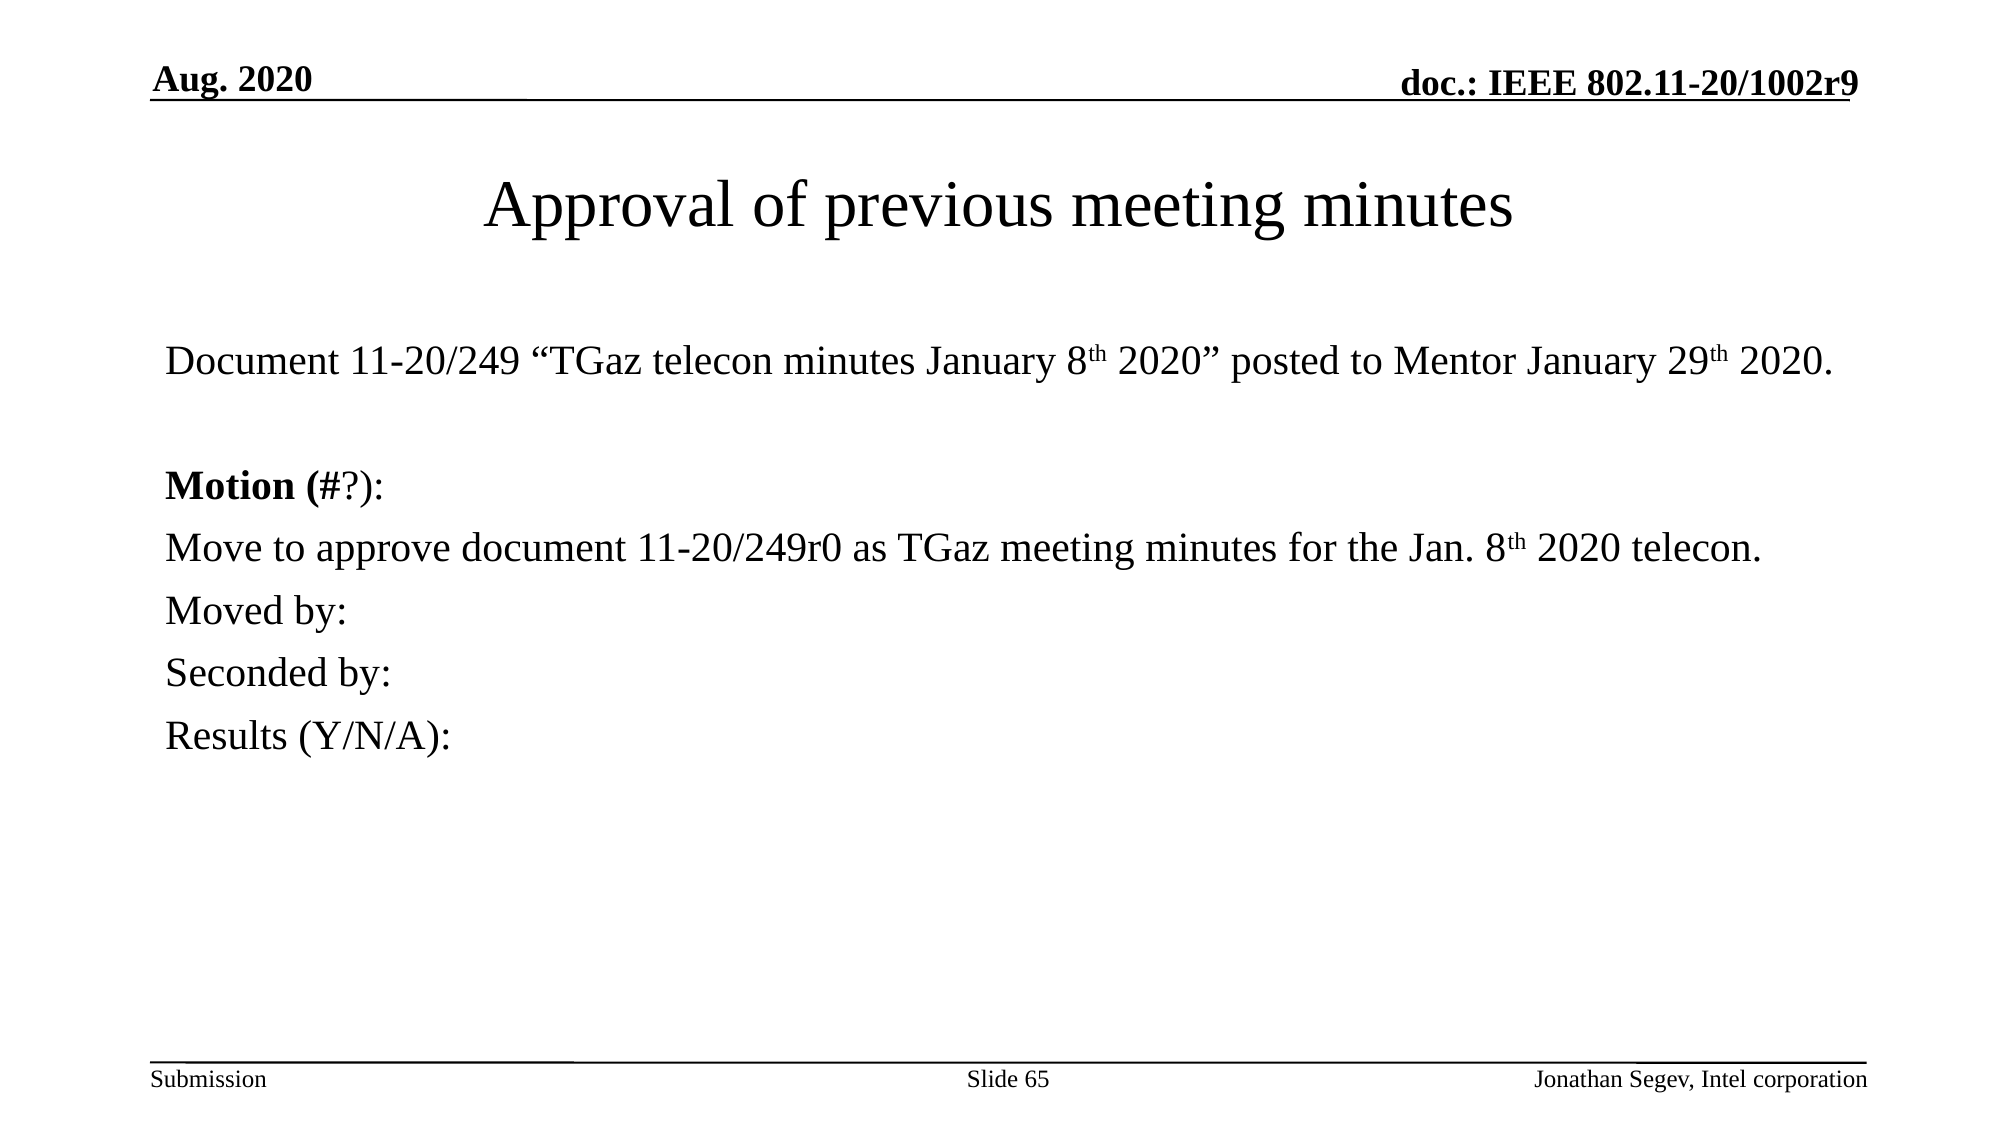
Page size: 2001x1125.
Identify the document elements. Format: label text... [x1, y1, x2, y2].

slide_number Slide 65 [950, 1061, 1067, 1123]
title Approval of previous meeting minutes [149, 112, 1850, 288]
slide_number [152, 54, 563, 100]
list Document 11-20/249 “TGaz telecon minutes January 8th 2020” posted to Mentor January 29th 2020. Motion (#?): Move to approve document 11-20/249r0 as TGaz meeting minutes for the Jan. 8th 2020 telecon. Moved by: Seconded by: Results (Y/N/A): [149, 324, 1850, 1000]
footer Jonathan Segev, Intel corporation [1171, 1061, 1869, 1093]
